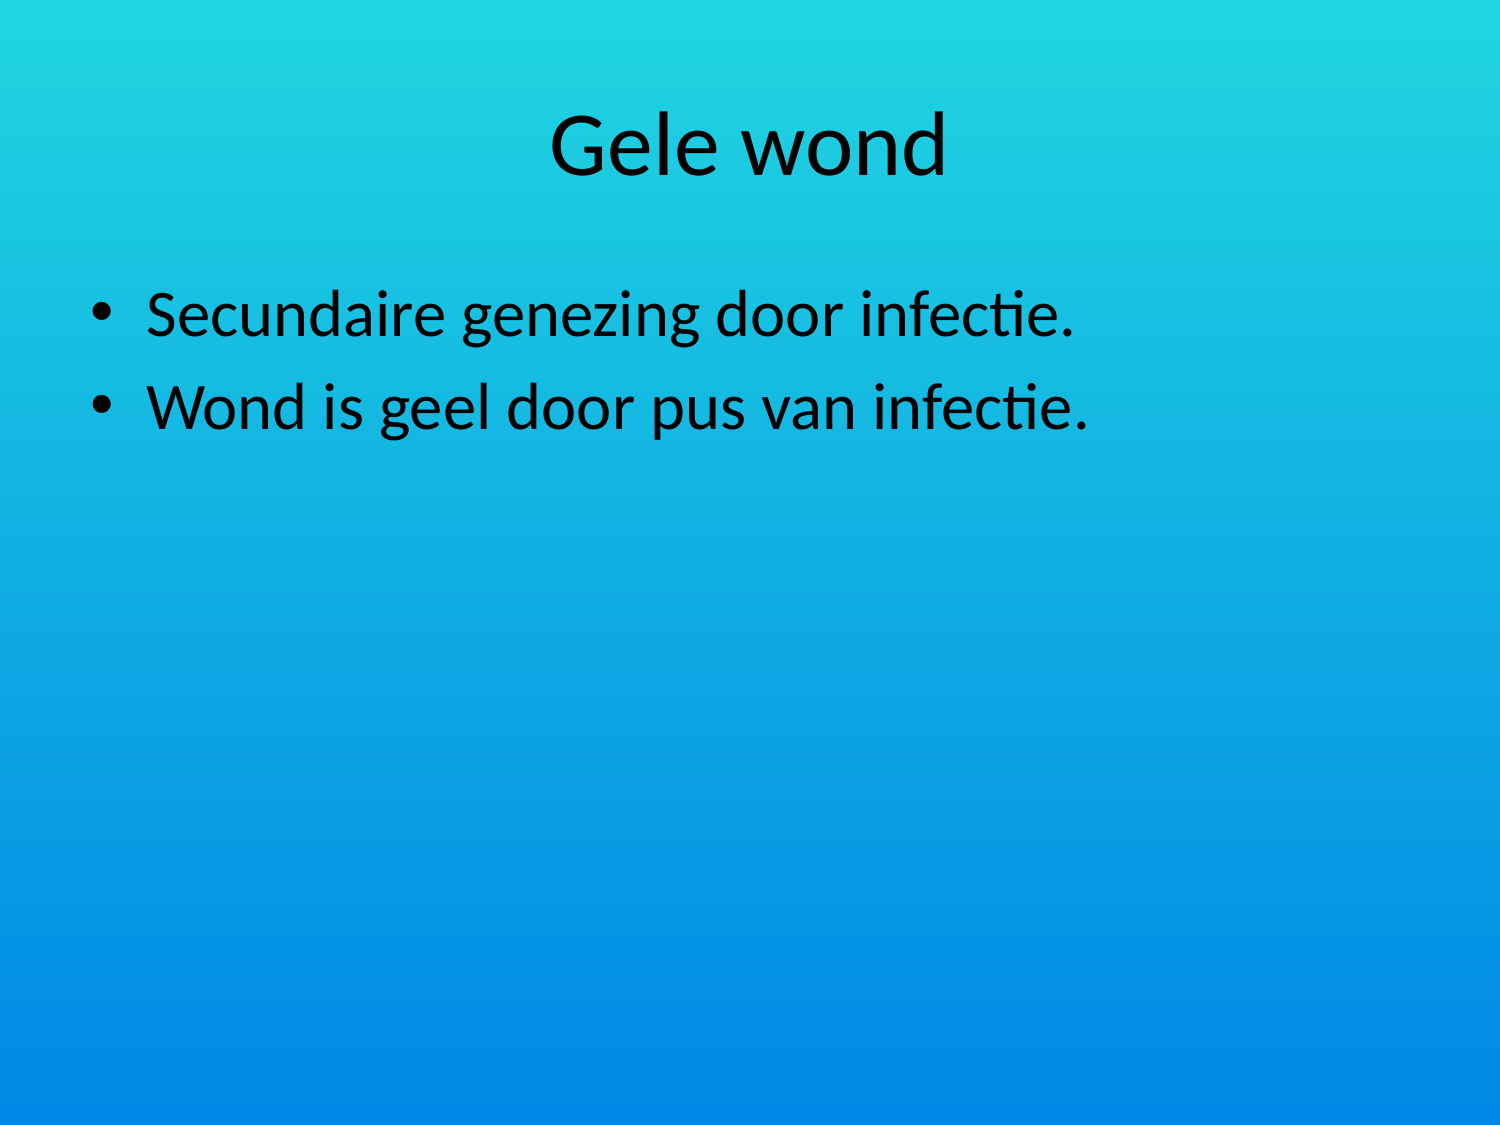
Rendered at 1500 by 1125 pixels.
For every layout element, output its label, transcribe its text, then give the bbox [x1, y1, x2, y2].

list Secundaire genezing door infectie. Wond is geel door pus van infectie. [75, 262, 1425, 1005]
title Gele wond [75, 45, 1425, 233]
